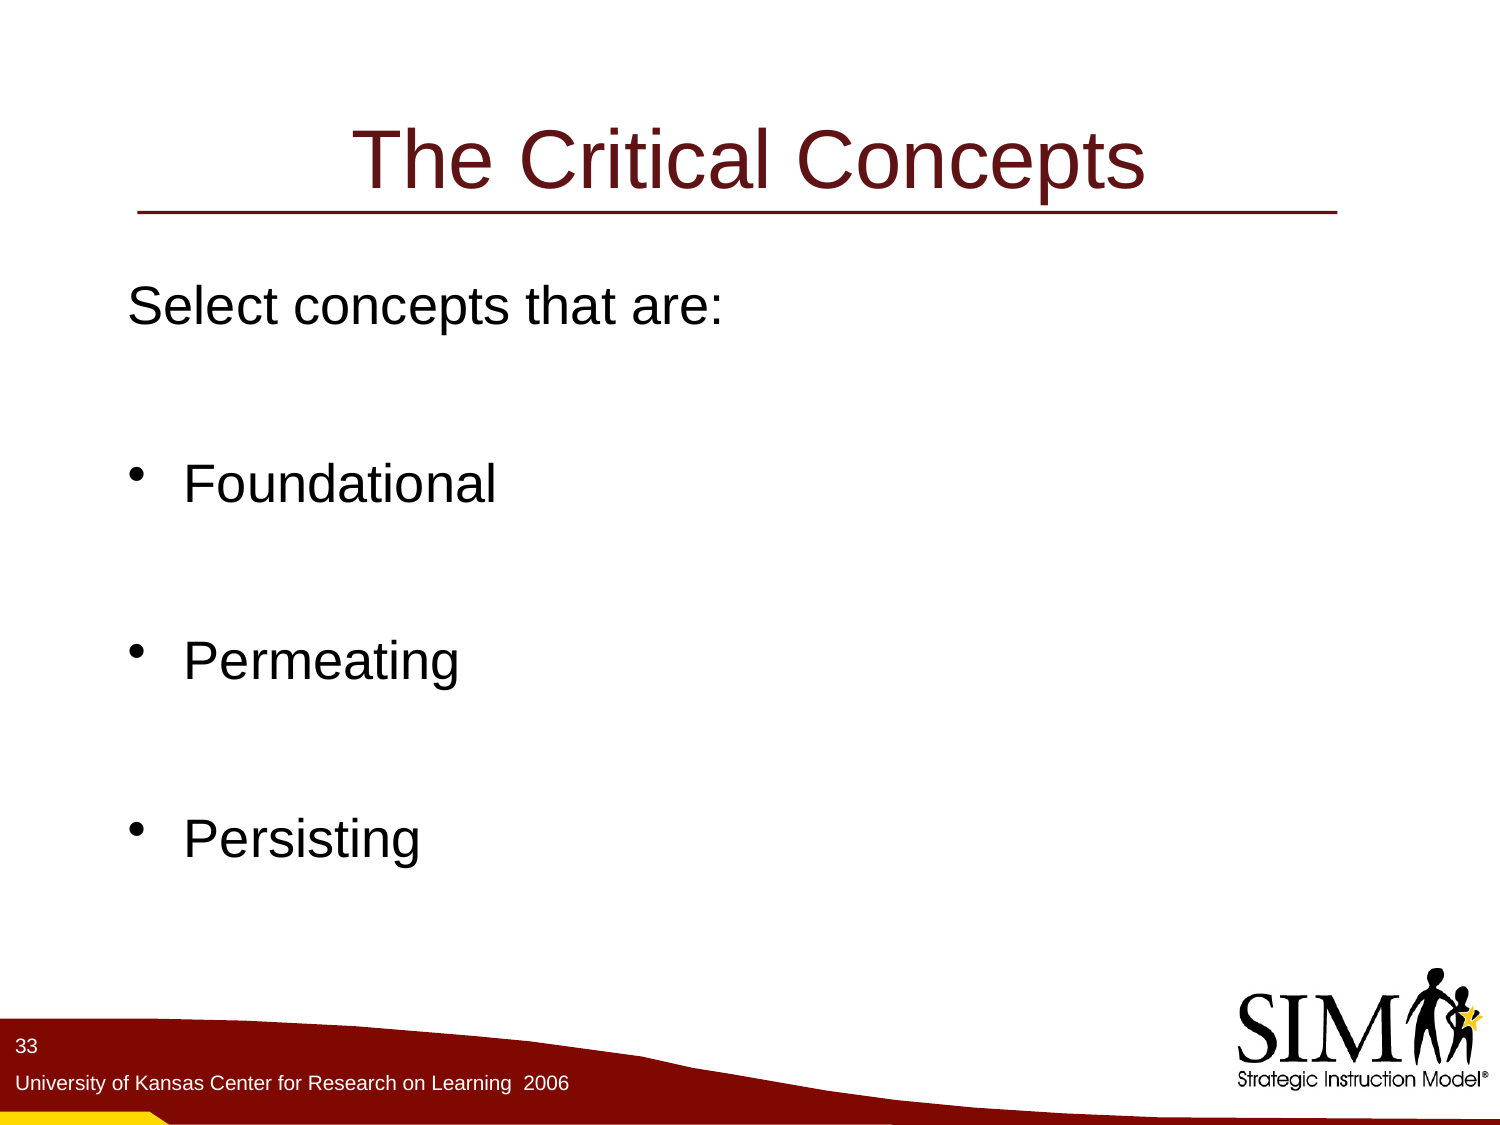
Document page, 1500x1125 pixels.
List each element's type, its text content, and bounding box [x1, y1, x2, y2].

picture [1231, 954, 1497, 1106]
list Select concepts that are: Foundational Permeating Persisting [112, 249, 1388, 901]
slide_number 33 [0, 1024, 313, 1062]
footer University of Kansas Center for Research on Learning 2006 [0, 1062, 626, 1101]
title The Critical Concepts [112, 74, 1388, 213]
